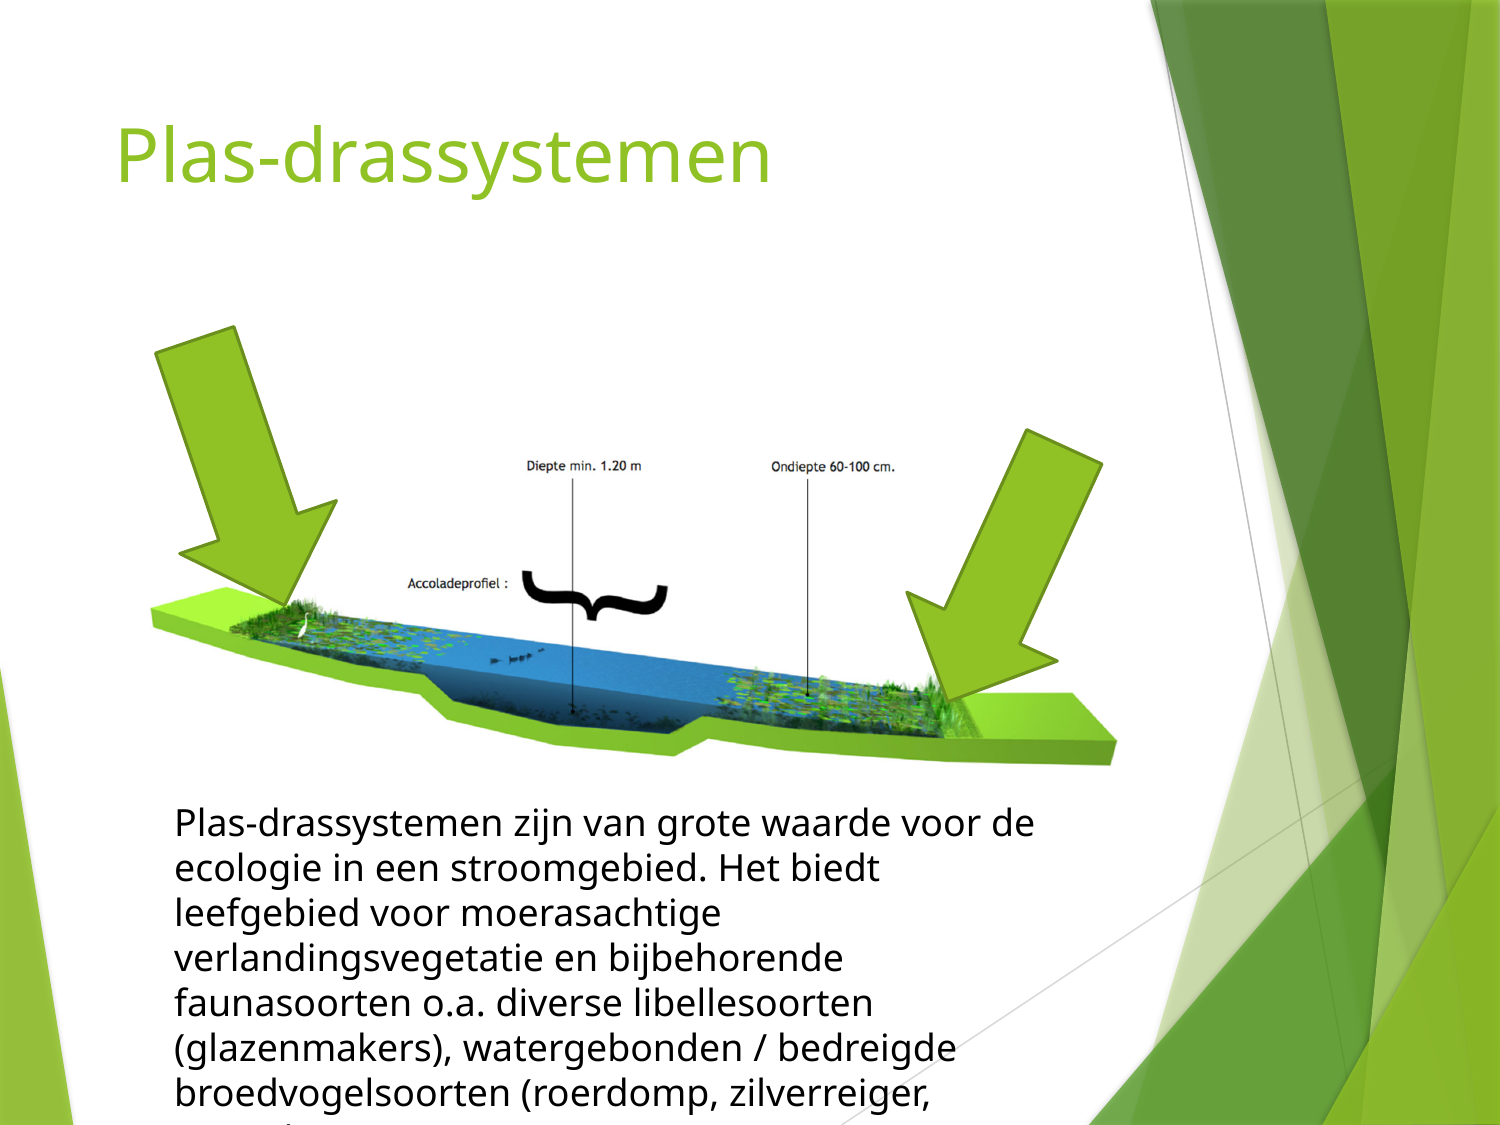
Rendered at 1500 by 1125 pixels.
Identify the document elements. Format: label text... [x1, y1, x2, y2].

text_box Plas-drassystemen zijn van grote waarde voor de ecologie in een stroomgebied. Het biedt leefgebied voor moerasachtige verlandingsvegetatie en bijbehorende faunasoorten o.a. diverse libellesoorten (glazenmakers), watergebonden / bedreigde broedvogelsoorten (roerdomp, zilverreiger, grutto) [159, 917, 1077, 1125]
title Plas-drassystemen [99, 99, 1142, 316]
picture [99, 316, 1142, 909]
